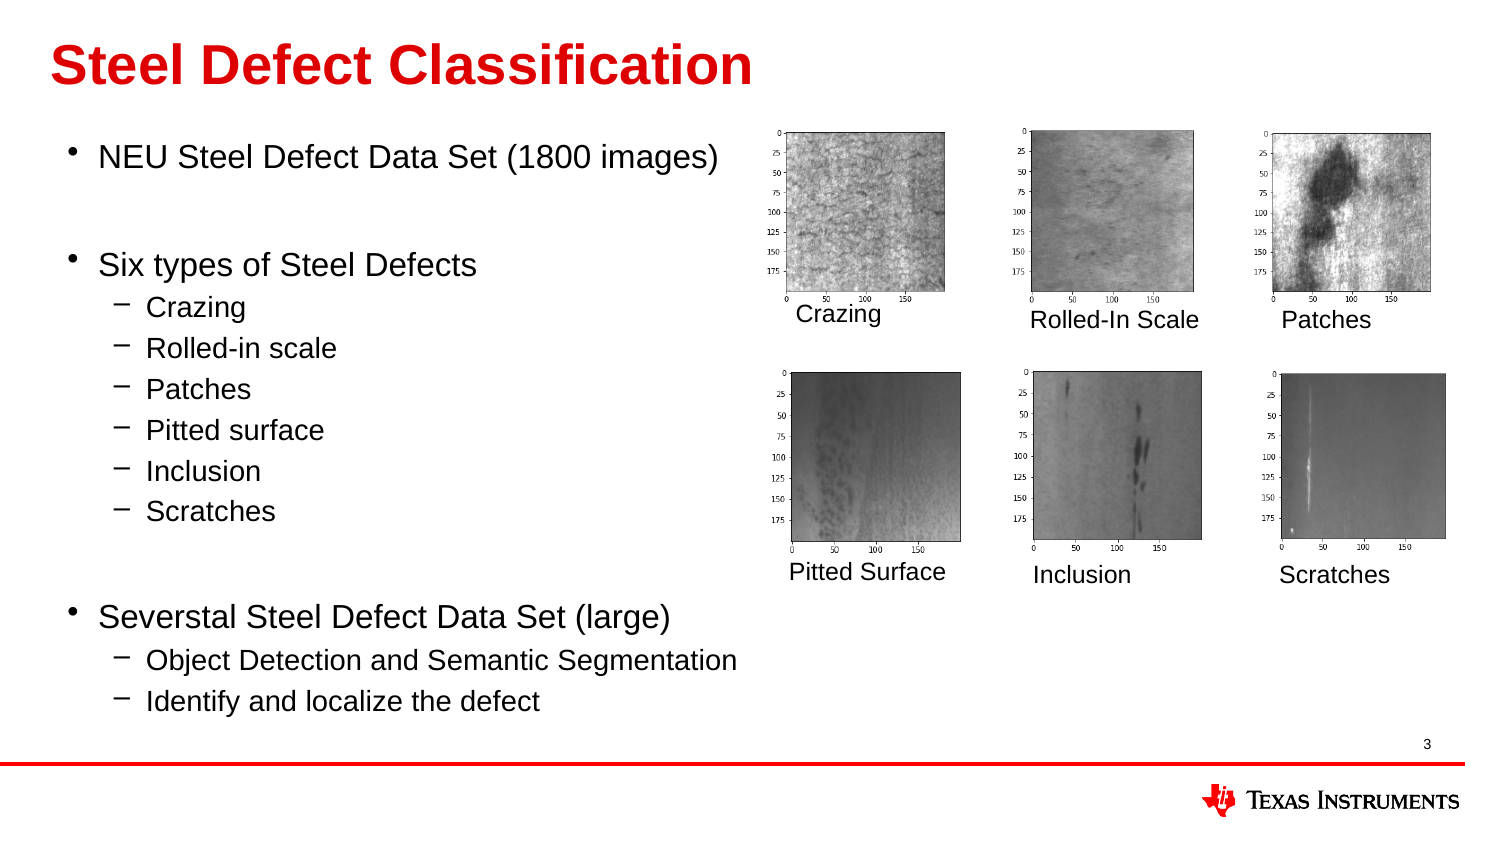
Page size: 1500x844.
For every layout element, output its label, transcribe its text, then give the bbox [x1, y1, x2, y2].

picture [1202, 784, 1459, 817]
slide_number 3 [1093, 728, 1444, 755]
list NEU Steel Defect Data Set (1800 images) Six types of Steel Defects Crazing Rolled-in scale Patches Pitted surface Inclusion Scratches Severstal Steel Defect Data Set (large) Object Detection and Semantic Segmentation Identify and localize the defect [54, 128, 932, 738]
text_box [749, 118, 966, 336]
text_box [1236, 120, 1451, 342]
text_box Inclusion [1018, 569, 1147, 596]
picture [998, 118, 1203, 312]
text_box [1245, 361, 1468, 597]
picture [990, 356, 1227, 561]
title Steel Defect Classification [37, 17, 1426, 119]
text_box Rolled-In Scale [1015, 296, 1215, 341]
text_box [749, 361, 999, 594]
